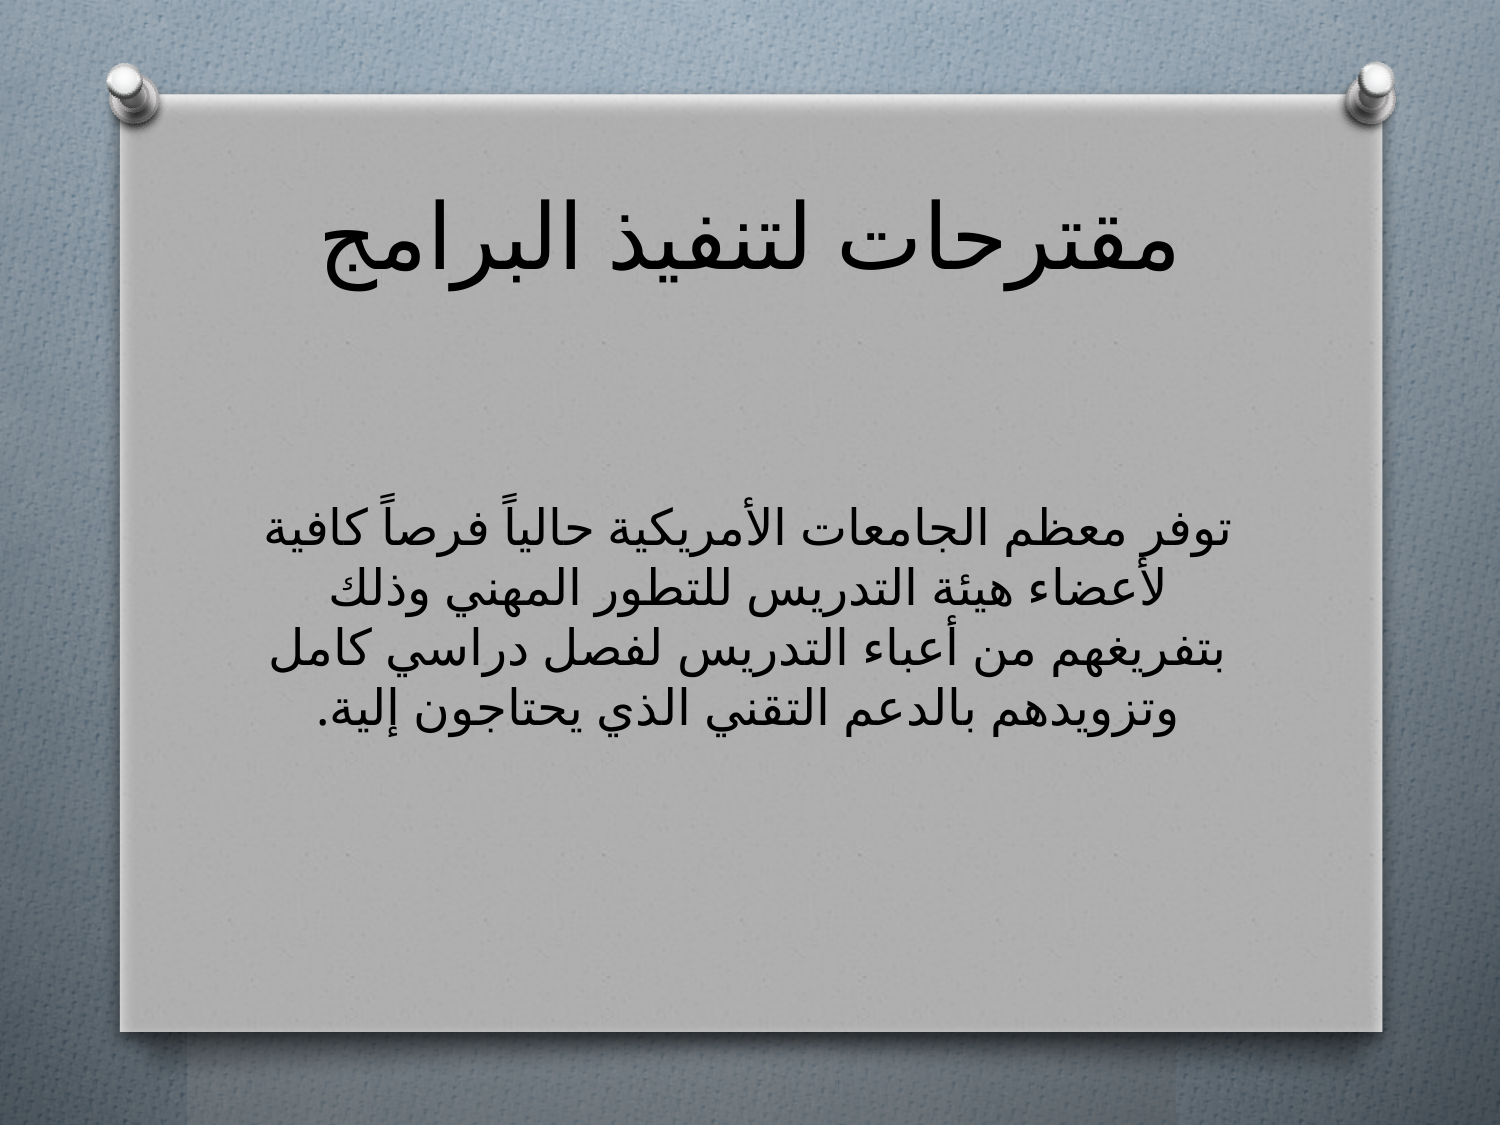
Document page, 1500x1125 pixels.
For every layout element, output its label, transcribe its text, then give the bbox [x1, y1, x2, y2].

title مقترحات لتنفيذ البرامج [179, 134, 1323, 332]
picture [75, 29, 198, 153]
picture [1317, 35, 1439, 156]
list توفر معظم الجامعات الأمريكية حالياً فرصاً كافية لأعضاء هيئة التدريس للتطور المهني وذلك بتفريغهم من أعباء التدريس لفصل دراسي كامل وتزويدهم بالدعم التقني الذي يحتاجون إلية. [240, 347, 1257, 939]
